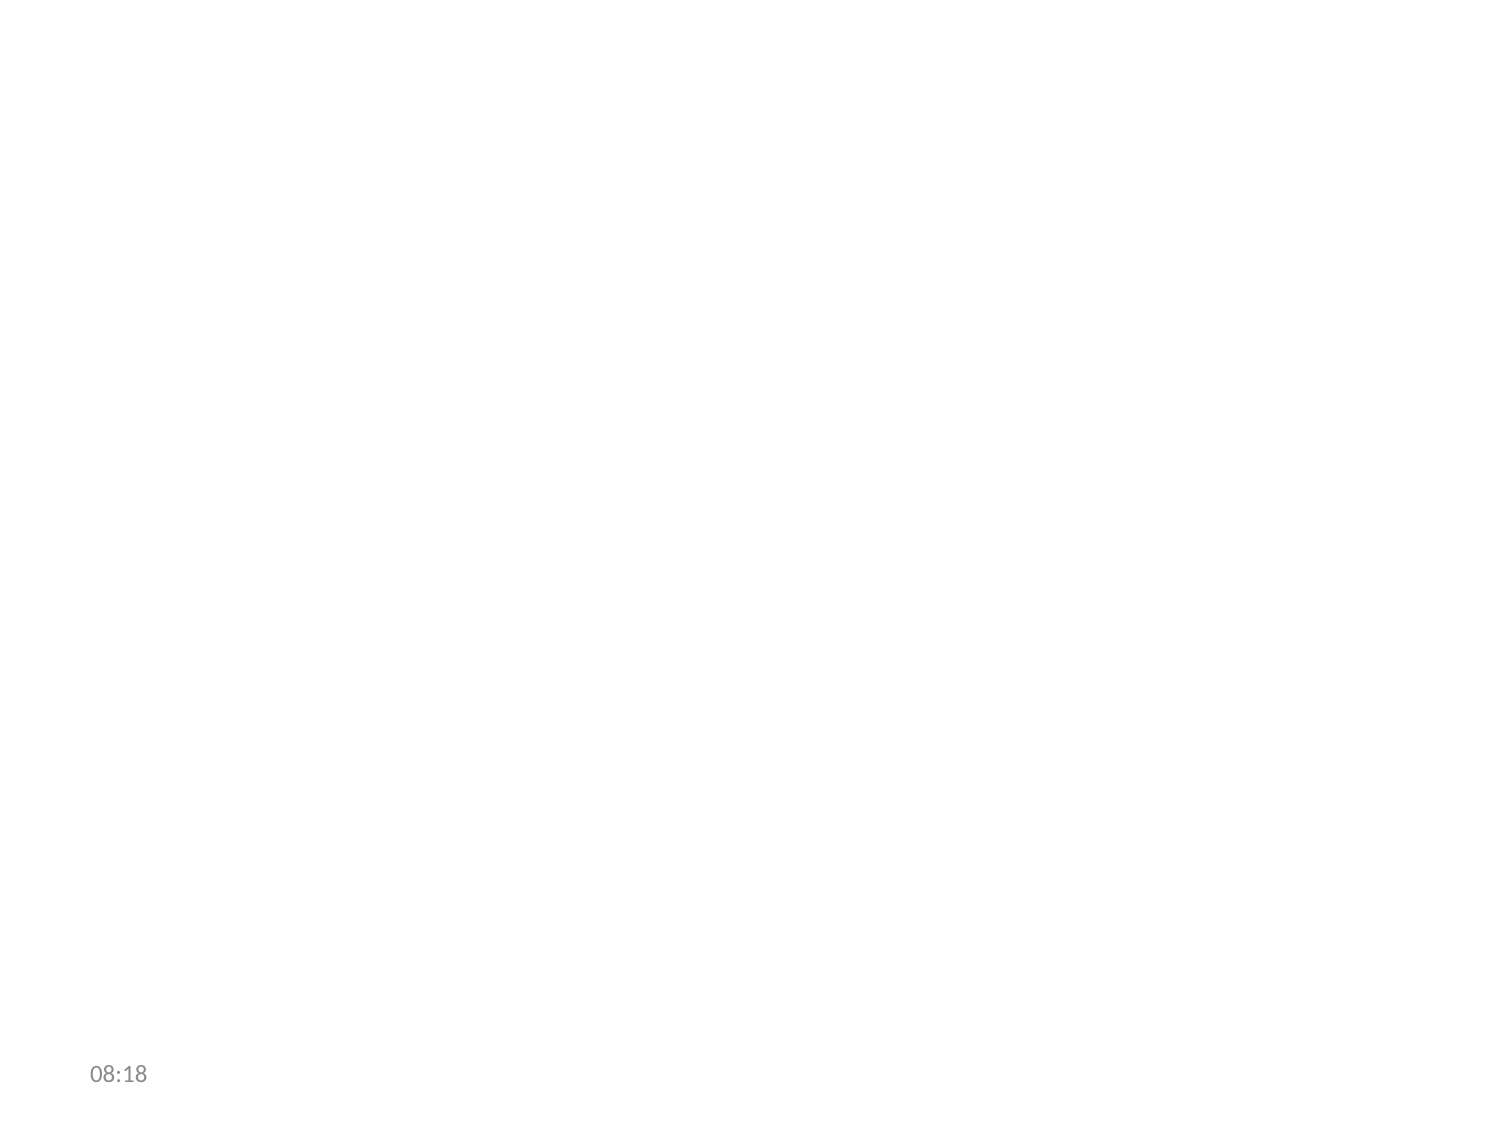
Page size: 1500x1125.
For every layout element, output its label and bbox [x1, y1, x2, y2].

slide_number [75, 1042, 425, 1103]
